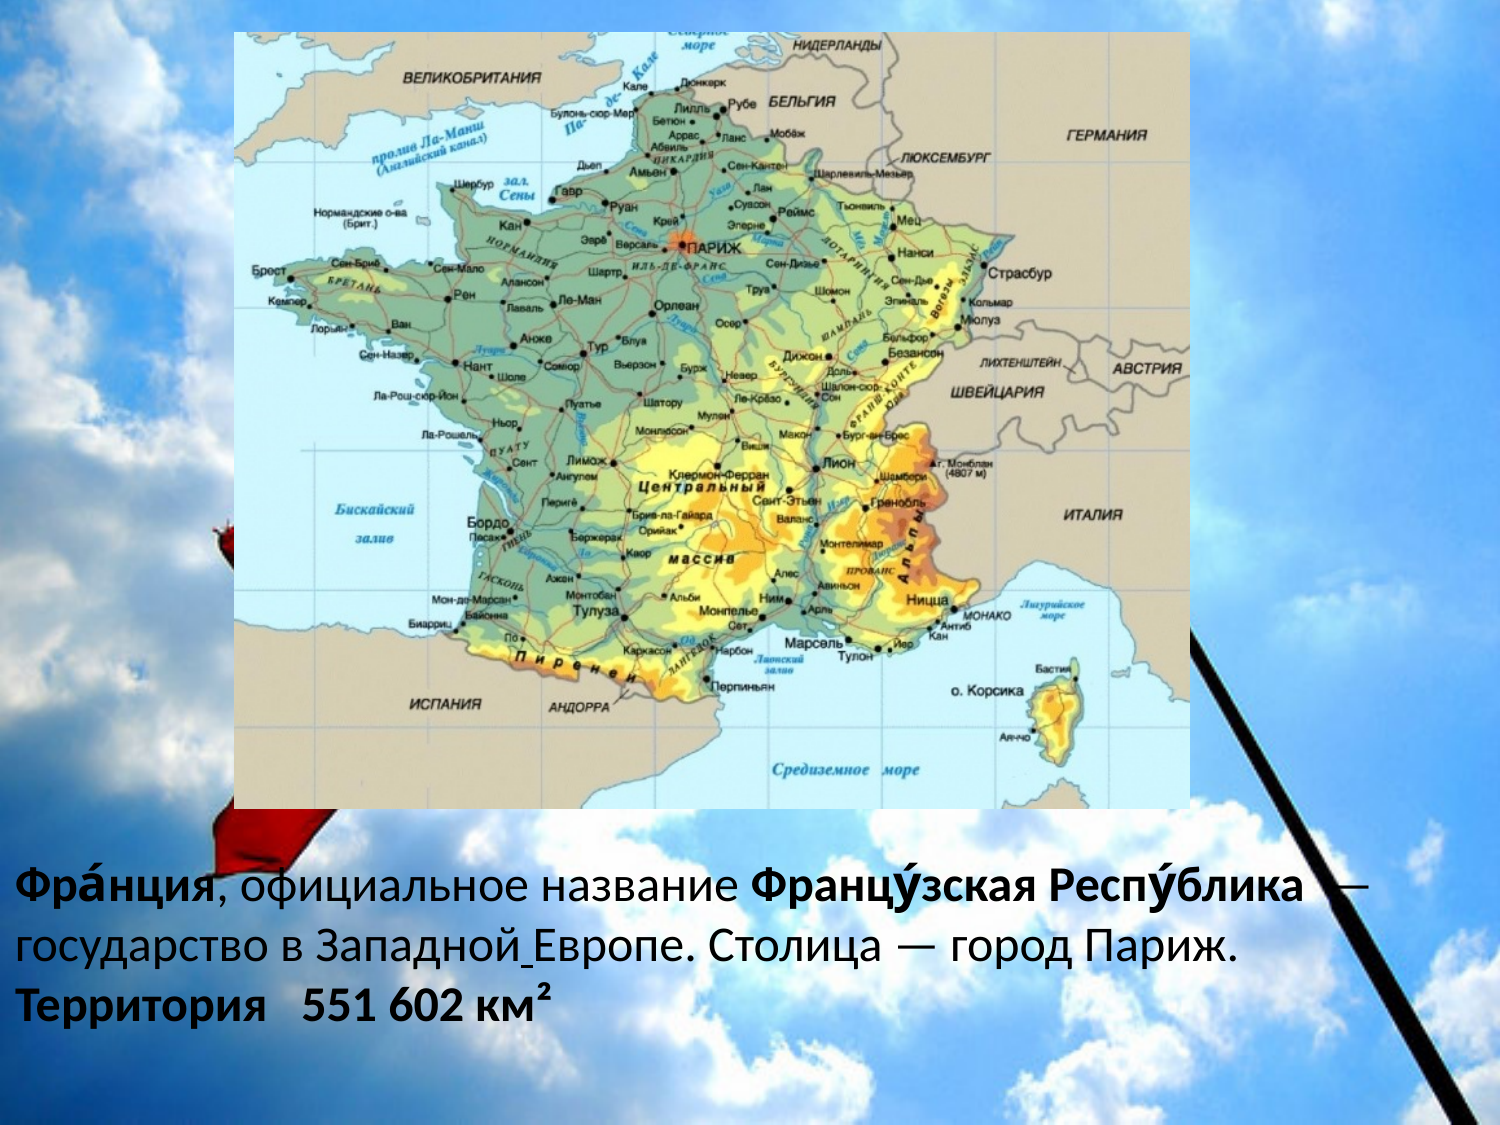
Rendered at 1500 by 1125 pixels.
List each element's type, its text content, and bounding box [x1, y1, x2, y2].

picture [0, 0, 1500, 843]
list Фра́нция, официальное название Францу́зская Респу́блика — государство в Западной Европе. Столица — город Париж. Территория 551 602 км² [0, 843, 1500, 1125]
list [234, 31, 1190, 809]
